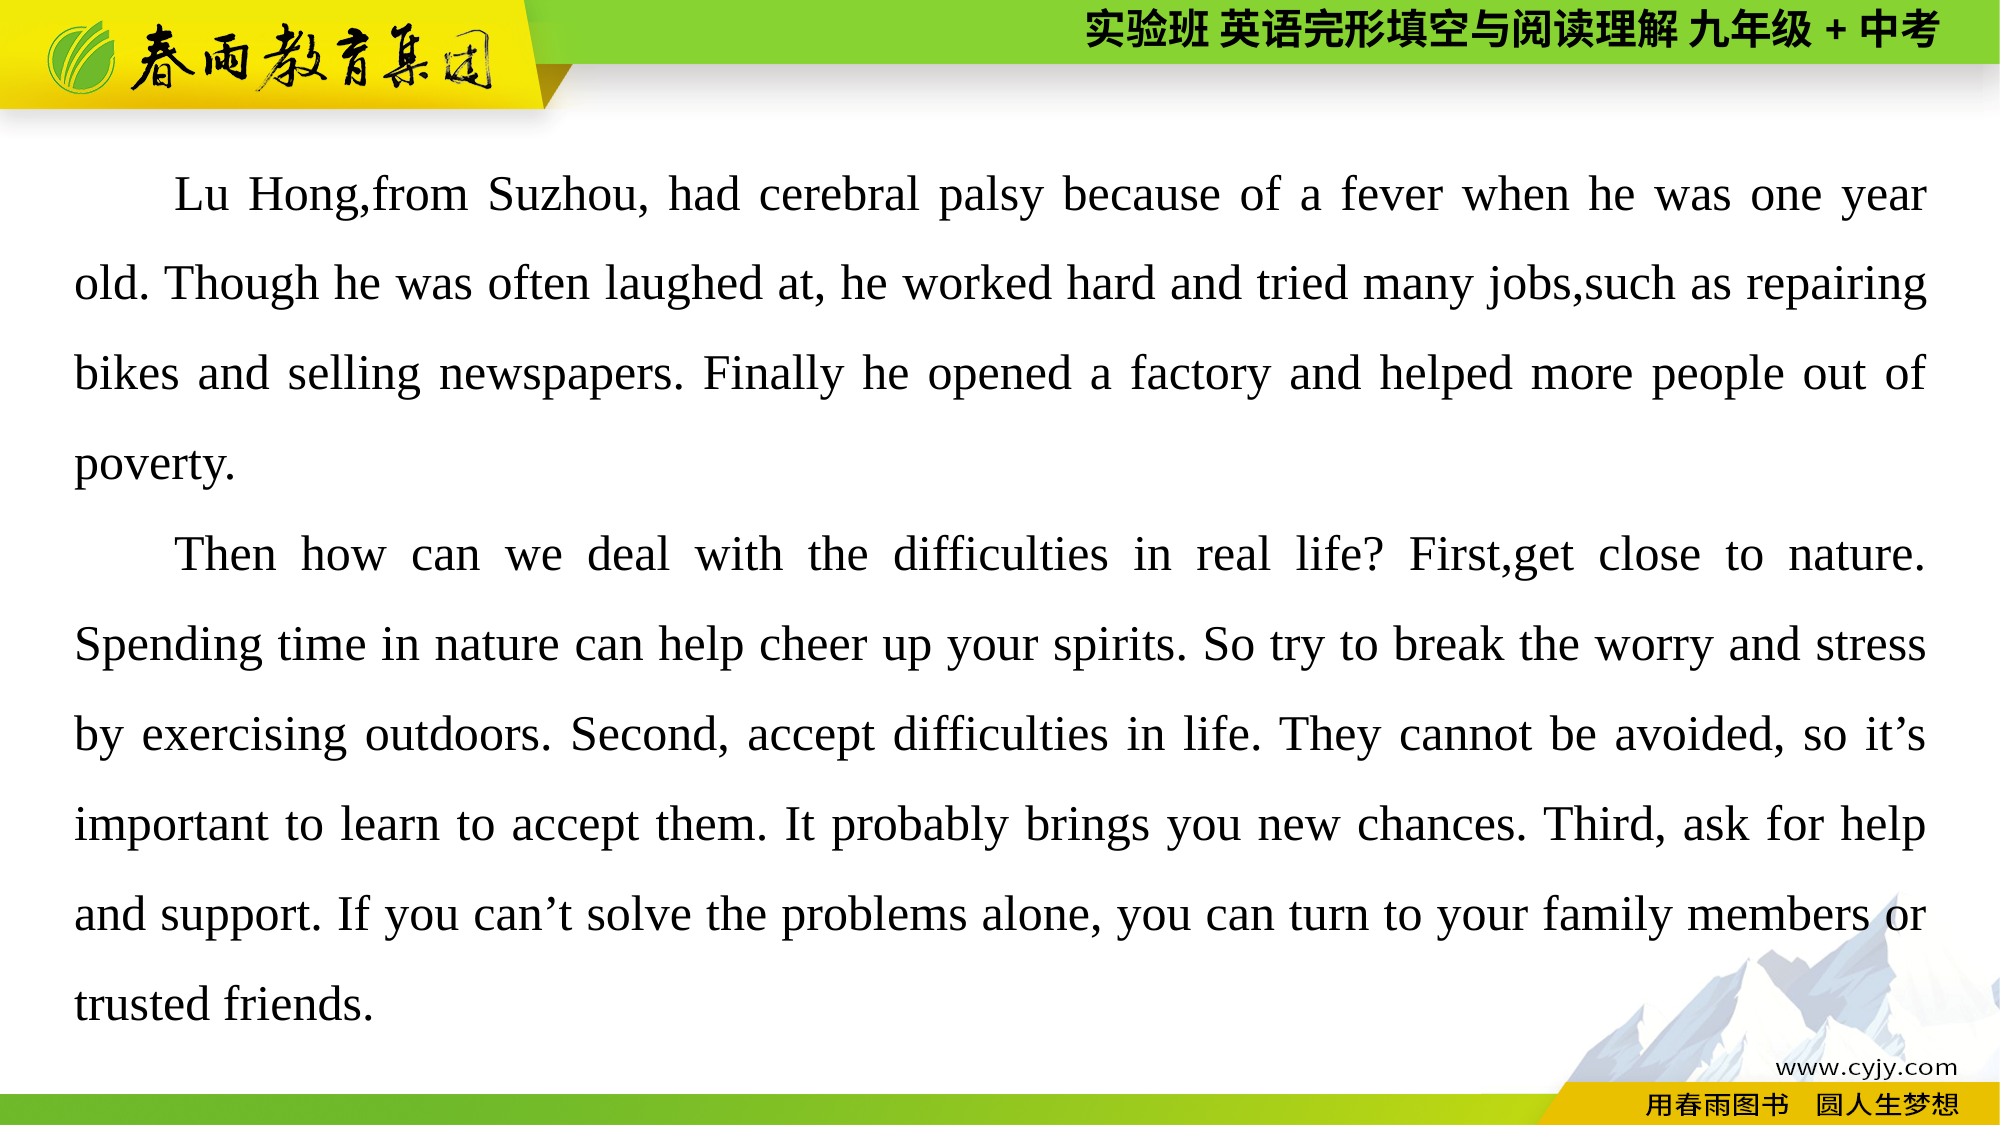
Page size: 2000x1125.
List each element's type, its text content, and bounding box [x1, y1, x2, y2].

picture [0, 0, 2000, 1125]
list Lu Hong,from Suzhou, had cerebral palsy because of a fever when he was one year old. Though he was often laughed at, he worked hard and tried many jobs,such as repairing bikes and selling newspapers. Finally he opened a factory and helped more people out of poverty. Then how can we deal with the difficulties in real life? First,get close to nature. Spending time in nature can help cheer up your spirits. So try to break the worry and stress by exercising outdoors. Second, accept difficulties in life. They cannot be avoided, so it’s important to learn to accept them. It probably brings you new chances. Third, ask for help and support. If you can’t solve the problems alone, you can turn to your family members or trusted friends. [59, 122, 1944, 1047]
